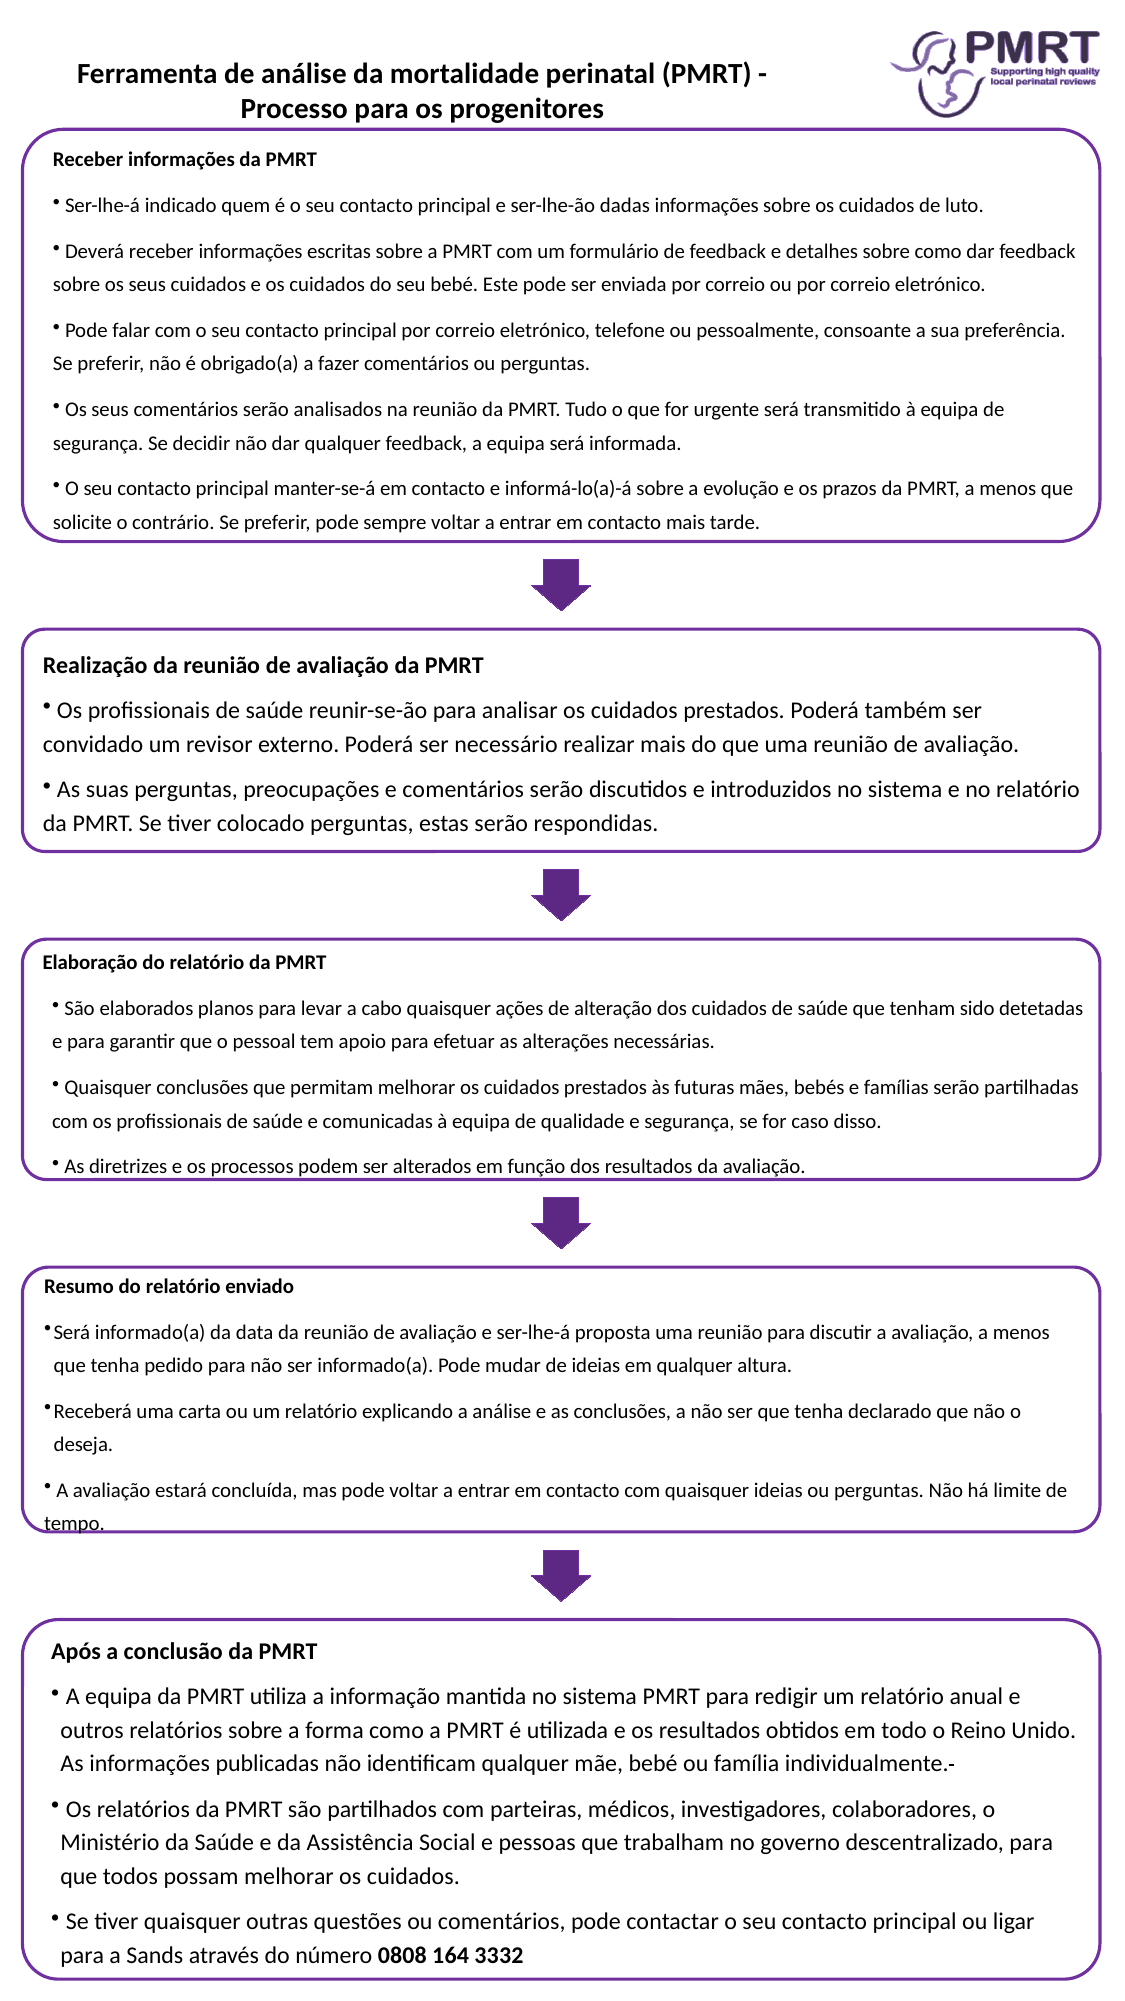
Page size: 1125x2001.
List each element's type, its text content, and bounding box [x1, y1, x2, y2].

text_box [22, 128, 1100, 1981]
text_box Ferramenta de análise da mortalidade perinatal (PMRT) - Processo para os progenitores [24, 47, 820, 128]
picture [889, 31, 1100, 118]
